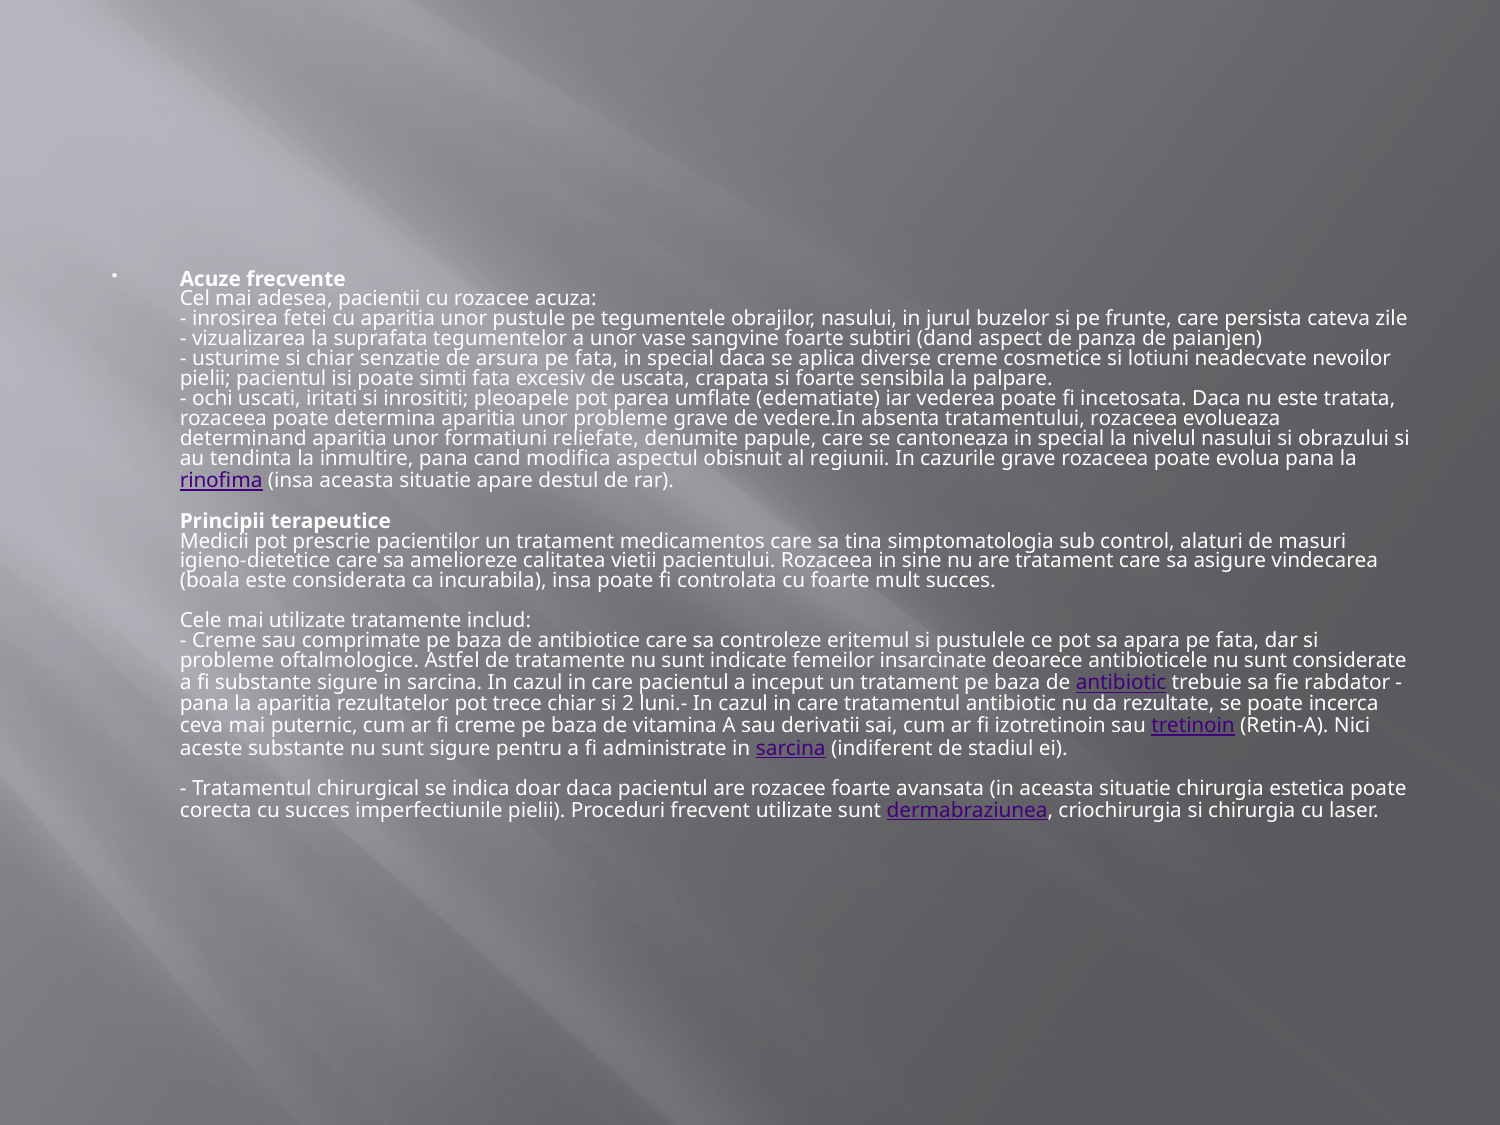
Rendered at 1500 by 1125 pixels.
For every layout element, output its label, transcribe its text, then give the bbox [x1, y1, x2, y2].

list Acuze frecvente Cel mai adesea, pacientii cu rozacee acuza: - inrosirea fetei cu aparitia unor pustule pe tegumentele obrajilor, nasului, in jurul buzelor si pe frunte, care persista cateva zile - vizualizarea la suprafata tegumentelor a unor vase sangvine foarte subtiri (dand aspect de panza de paianjen) - usturime si chiar senzatie de arsura pe fata, in special daca se aplica diverse creme cosmetice si lotiuni neadecvate nevoilor pielii; pacientul isi poate simti fata excesiv de uscata, crapata si foarte sensibila la palpare. - ochi uscati, iritati si inrosititi; pleoapele pot parea umflate (edematiate) iar vederea poate fi incetosata. Daca nu este tratata, rozaceea poate determina aparitia unor probleme grave de vedere.In absenta tratamentului, rozaceea evolueaza determinand aparitia unor formatiuni reliefate, denumite papule, care se cantoneaza in special la nivelul nasului si obrazului si au tendinta la inmultire, pana cand modifica aspectul obisnuit al regiunii. In cazurile grave rozaceea poate evolua pana la rinofima (insa aceasta situatie apare destul de rar). Principii terapeutice Medicii pot prescrie pacientilor un tratament medicamentos care sa tina simptomatologia sub control, alaturi de masuri igieno-dietetice care sa amelioreze calitatea vietii pacientului. Rozaceea in sine nu are tratament care sa asigure vindecarea (boala este considerata ca incurabila), insa poate fi controlata cu foarte mult succes. Cele mai utilizate tratamente includ: - Creme sau comprimate pe baza de antibiotice care sa controleze eritemul si pustulele ce pot sa apara pe fata, dar si probleme oftalmologice. Astfel de tratamente nu sunt indicate femeilor insarcinate deoarece antibioticele nu sunt considerate a fi substante sigure in sarcina. In cazul in care pacientul a inceput un tratament pe baza de antibiotic trebuie sa fie rabdator - pana la aparitia rezultatelor pot trece chiar si 2 luni.- In cazul in care tratamentul antibiotic nu da rezultate, se poate incerca ceva mai puternic, cum ar fi creme pe baza de vitamina A sau derivatii sai, cum ar fi izotretinoin sau tretinoin (Retin-A). Nici aceste substante nu sunt sigure pentru a fi administrate in sarcina (indiferent de stadiul ei). - Tratamentul chirurgical se indica doar daca pacientul are rozacee foarte avansata (in aceasta situatie chirurgia estetica poate corecta cu succes imperfectiunile pielii). Proceduri frecvent utilizate sunt dermabraziunea, criochirurgia si chirurgia cu laser. [74, 262, 1426, 1036]
